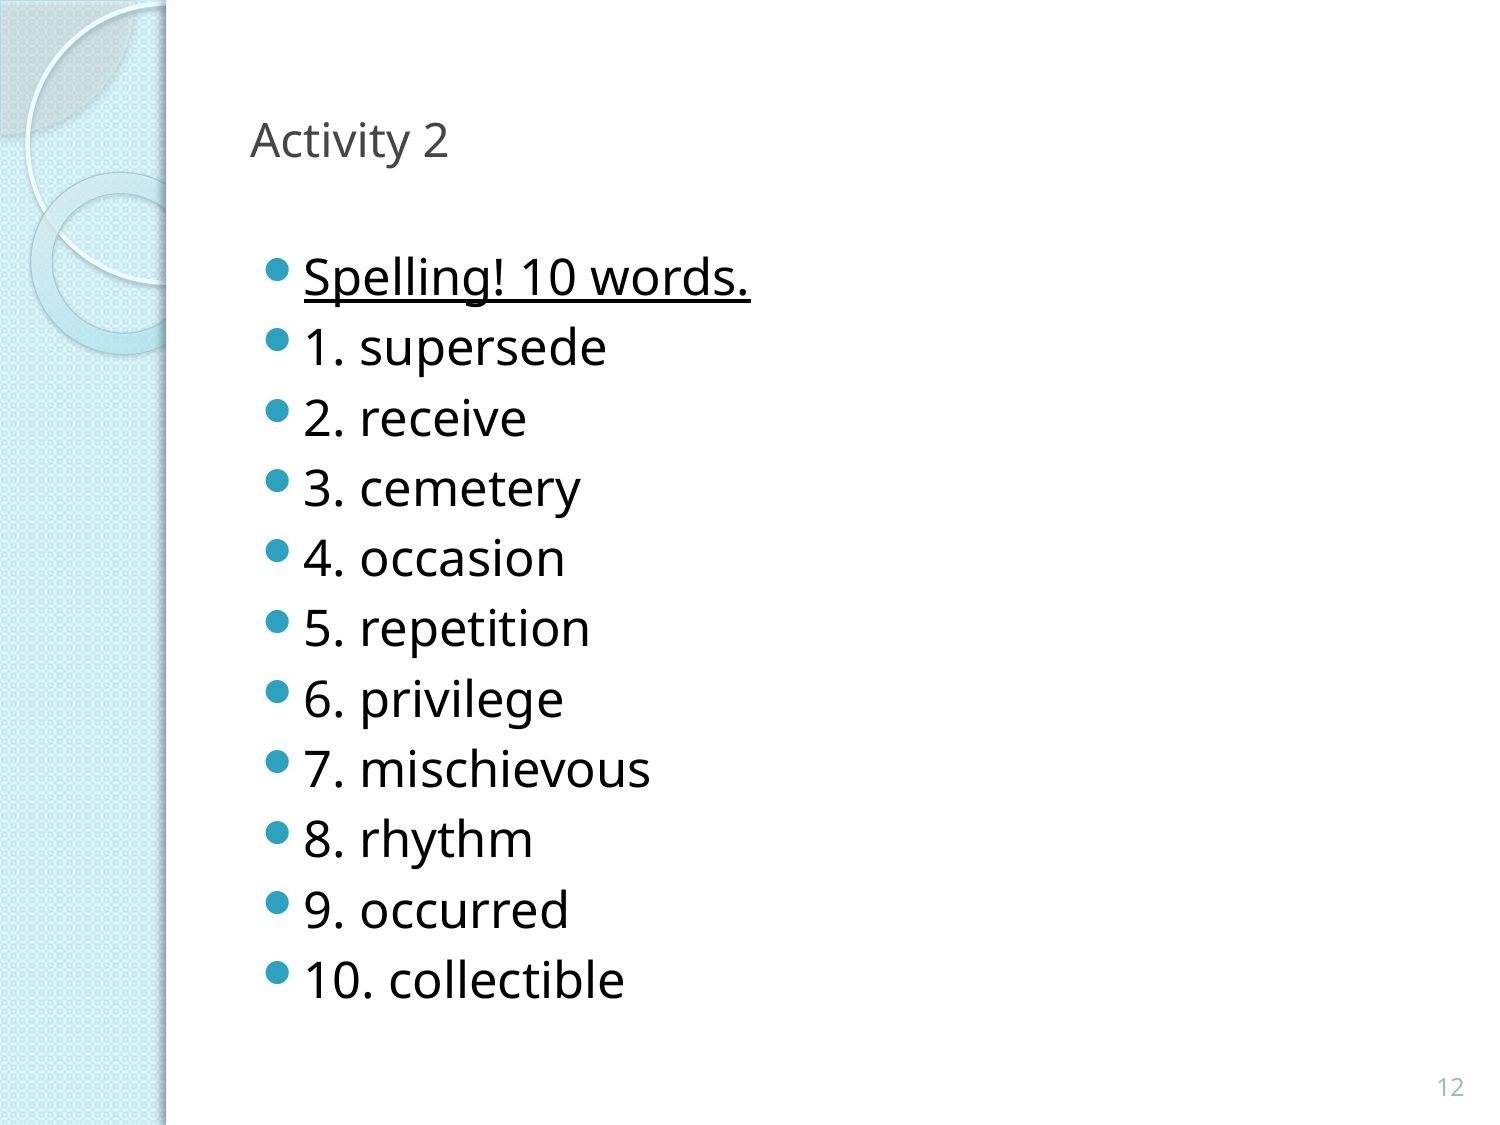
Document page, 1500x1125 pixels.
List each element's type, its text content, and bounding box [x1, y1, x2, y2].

list Spelling! 10 words. 1. supersede 2. receive 3. cemetery 4. occasion 5. repetition 6. privilege 7. mischievous 8. rhythm 9. occurred 10. collectible [235, 237, 1466, 1025]
title Activity 2 [235, 45, 1466, 233]
slide_number 12 [1413, 1034, 1488, 1113]
